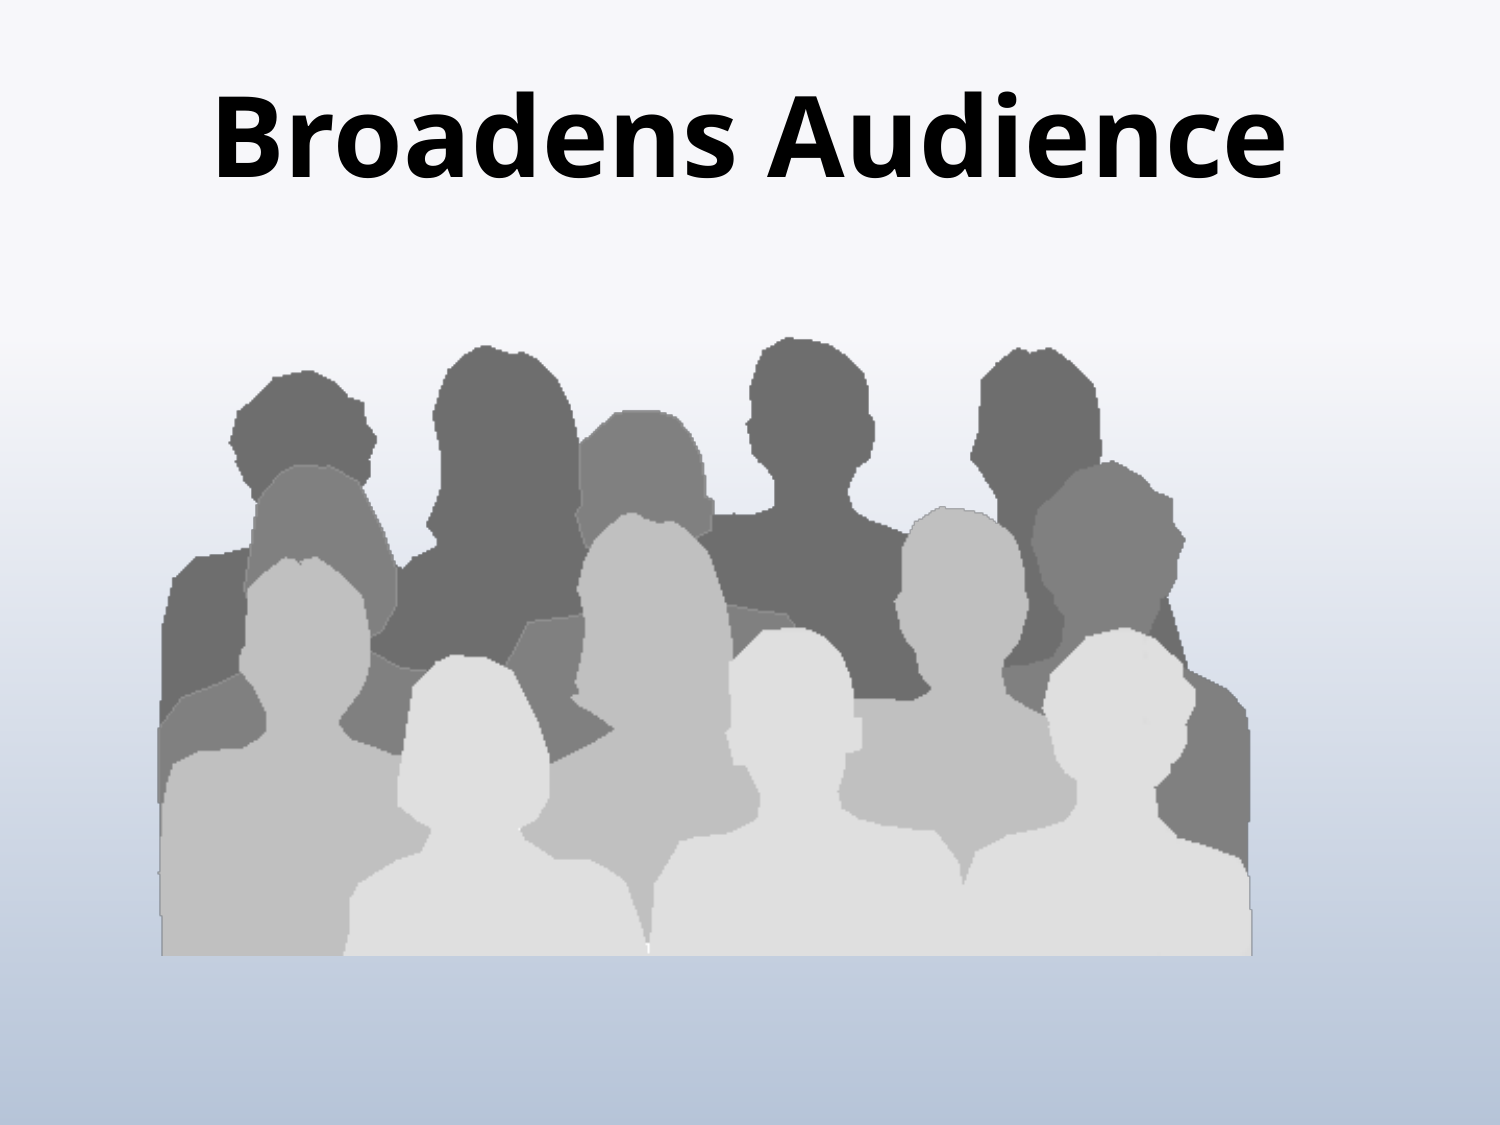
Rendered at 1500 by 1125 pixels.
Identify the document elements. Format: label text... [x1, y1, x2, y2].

title Broadens Audience [150, 37, 1350, 245]
picture [148, 242, 1269, 957]
